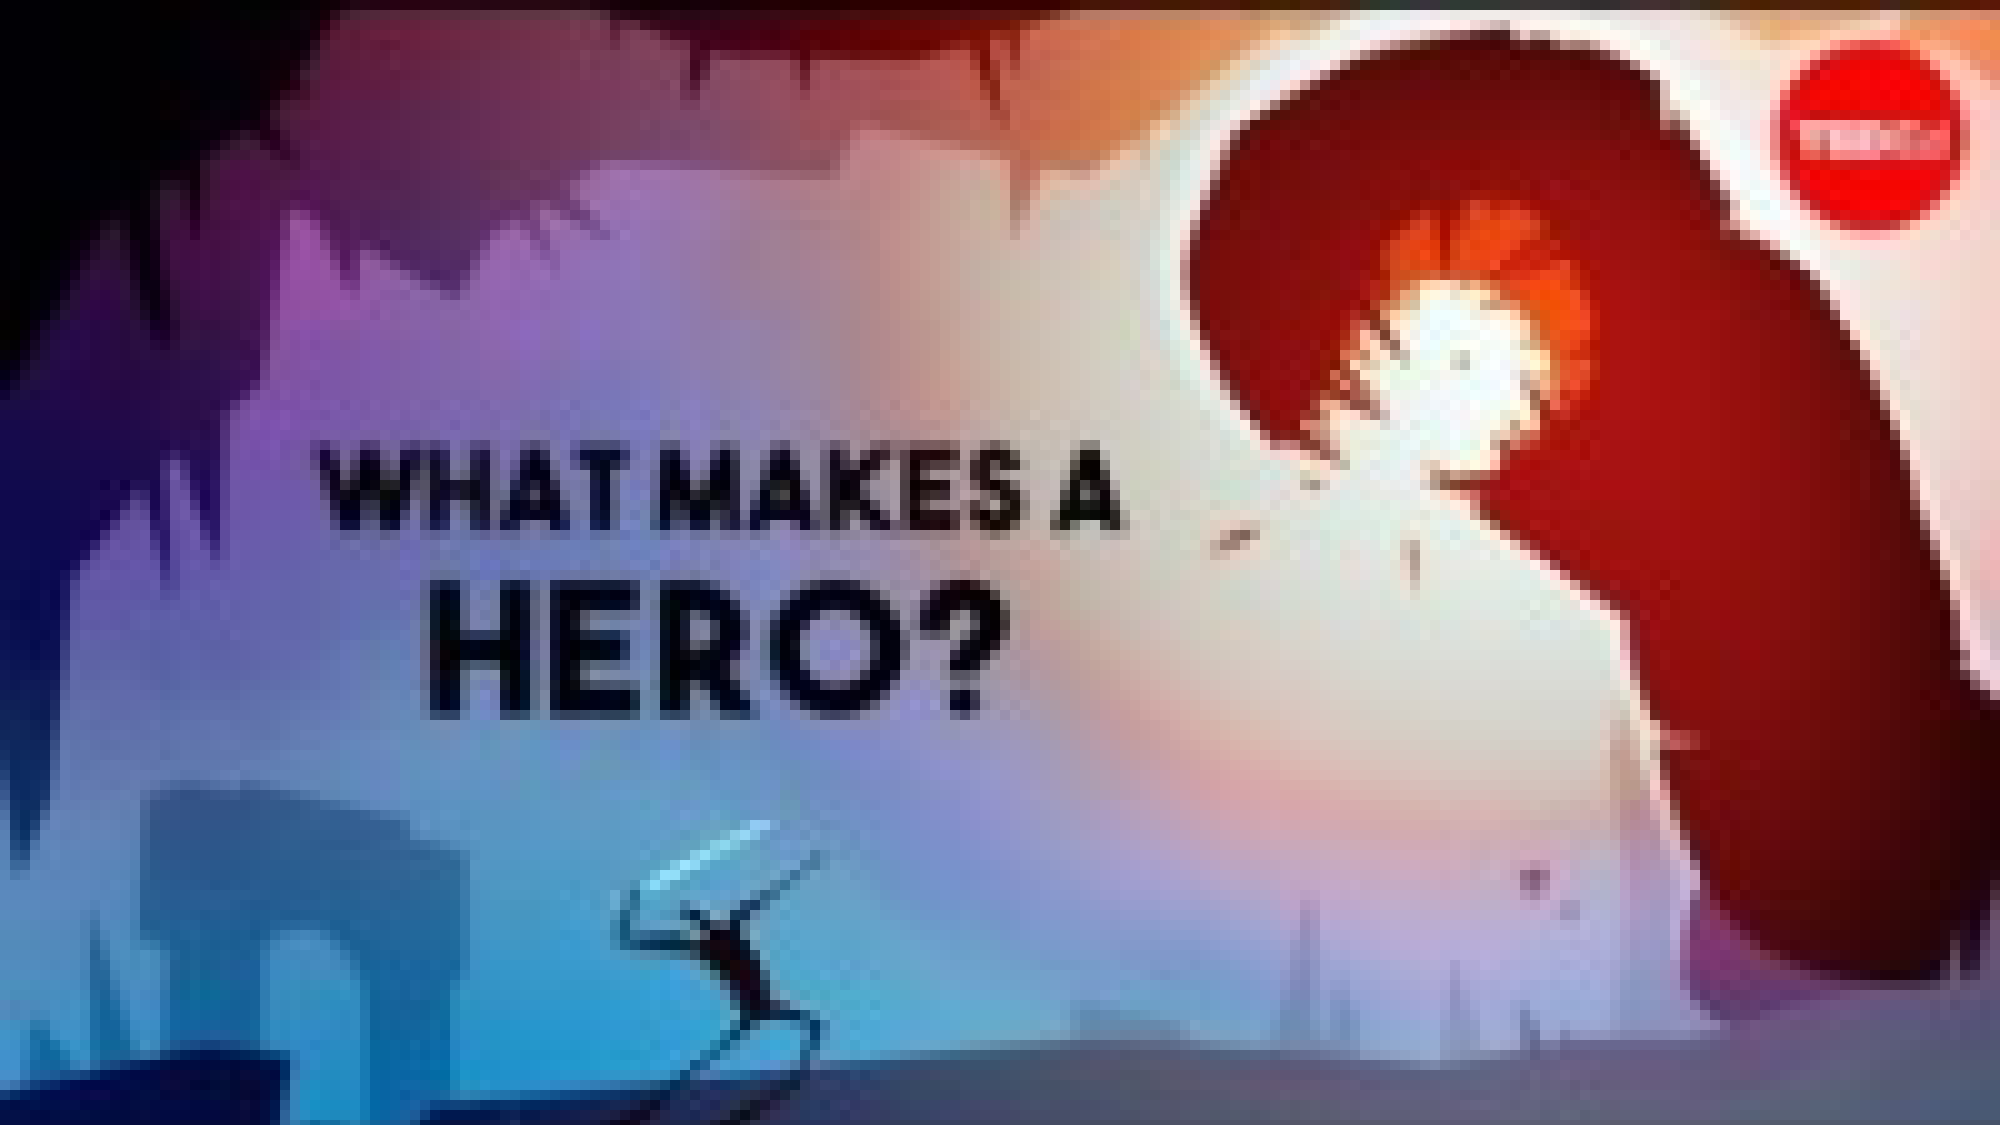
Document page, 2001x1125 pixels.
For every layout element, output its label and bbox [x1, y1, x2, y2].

list [0, 0, 2000, 1125]
